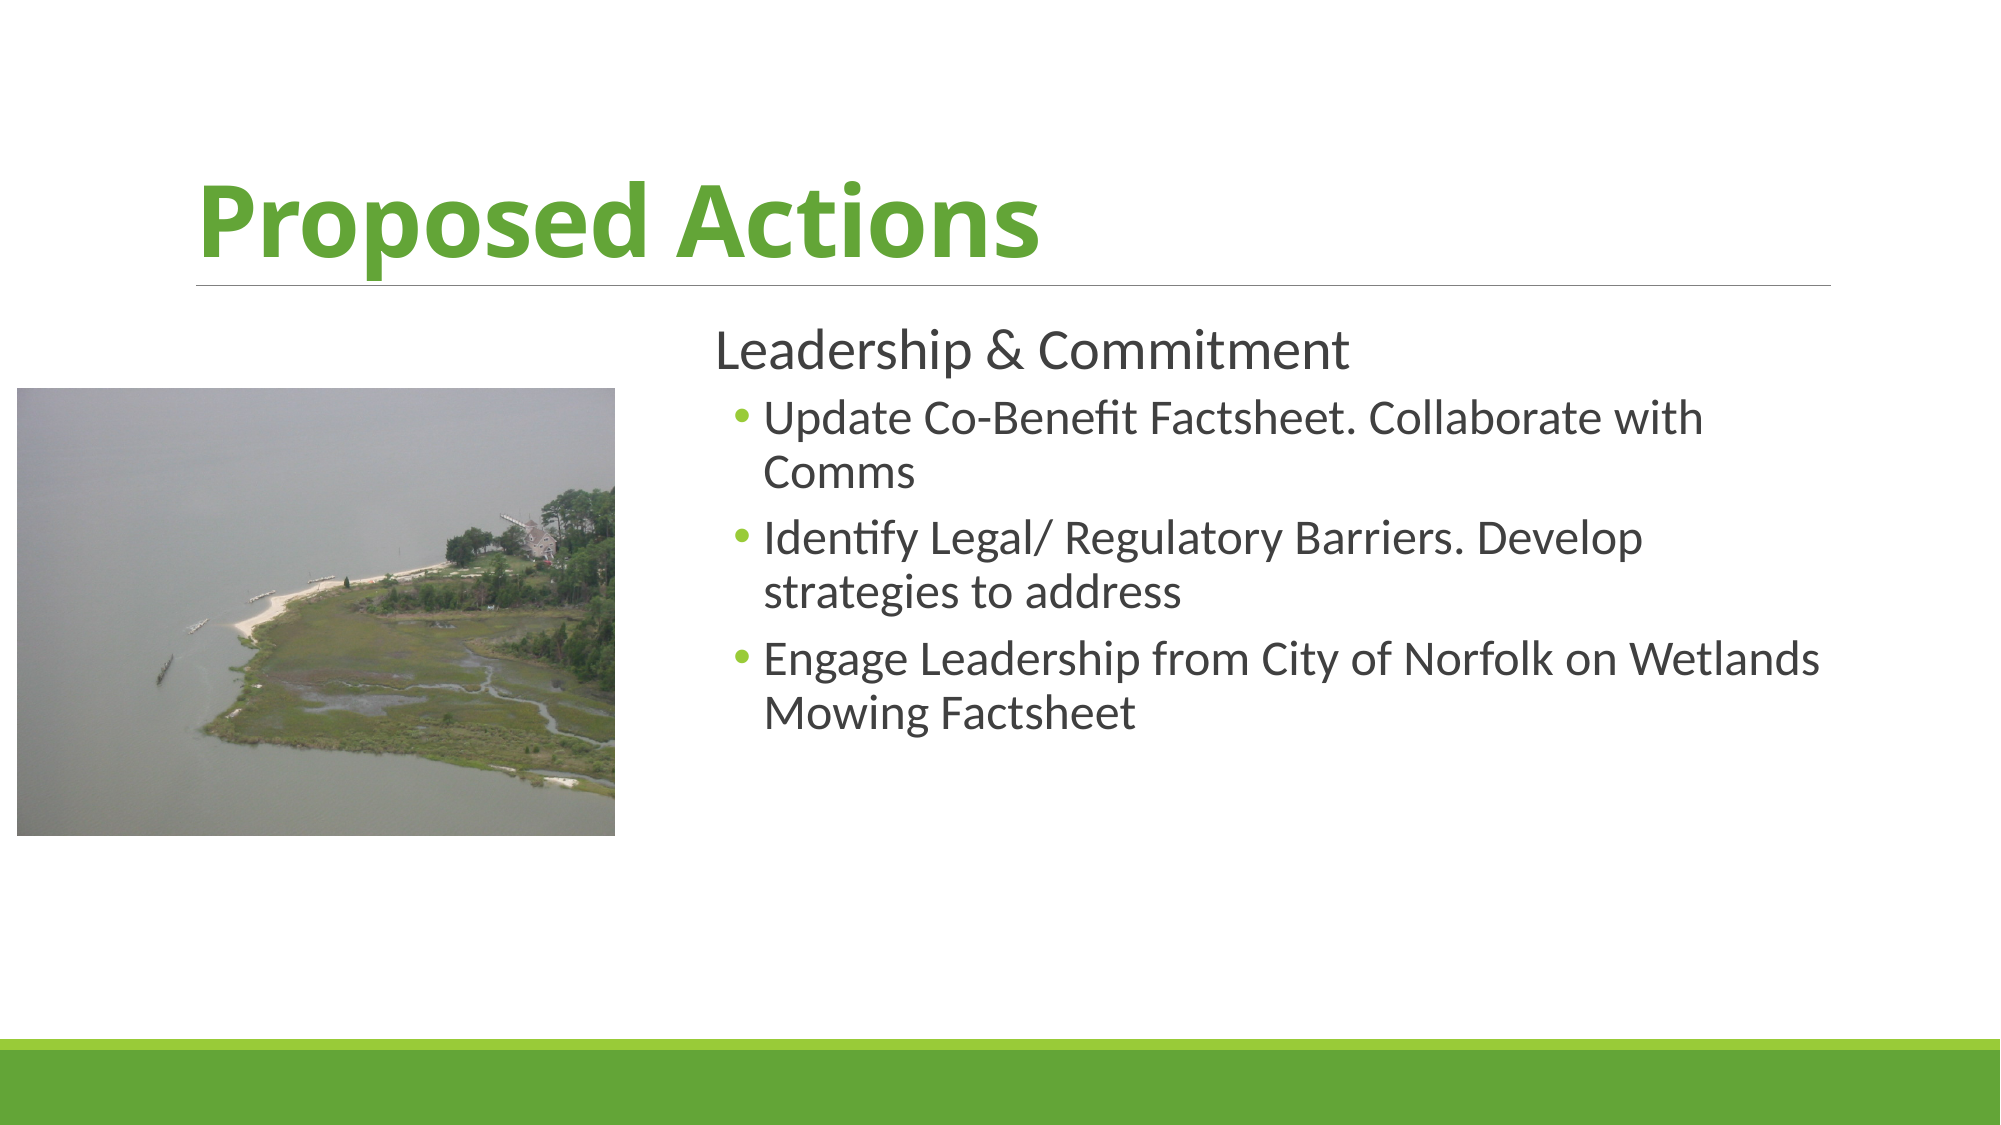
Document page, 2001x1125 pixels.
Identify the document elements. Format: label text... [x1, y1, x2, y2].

picture [17, 387, 615, 837]
list Leadership & Commitment Update Co-Benefit Factsheet. Collaborate with Comms Identify Legal/ Regulatory Barriers. Develop strategies to address Engage Leadership from City of Norfolk on Wetlands Mowing Factsheet [700, 312, 1851, 973]
title Proposed Actions [180, 47, 1830, 285]
